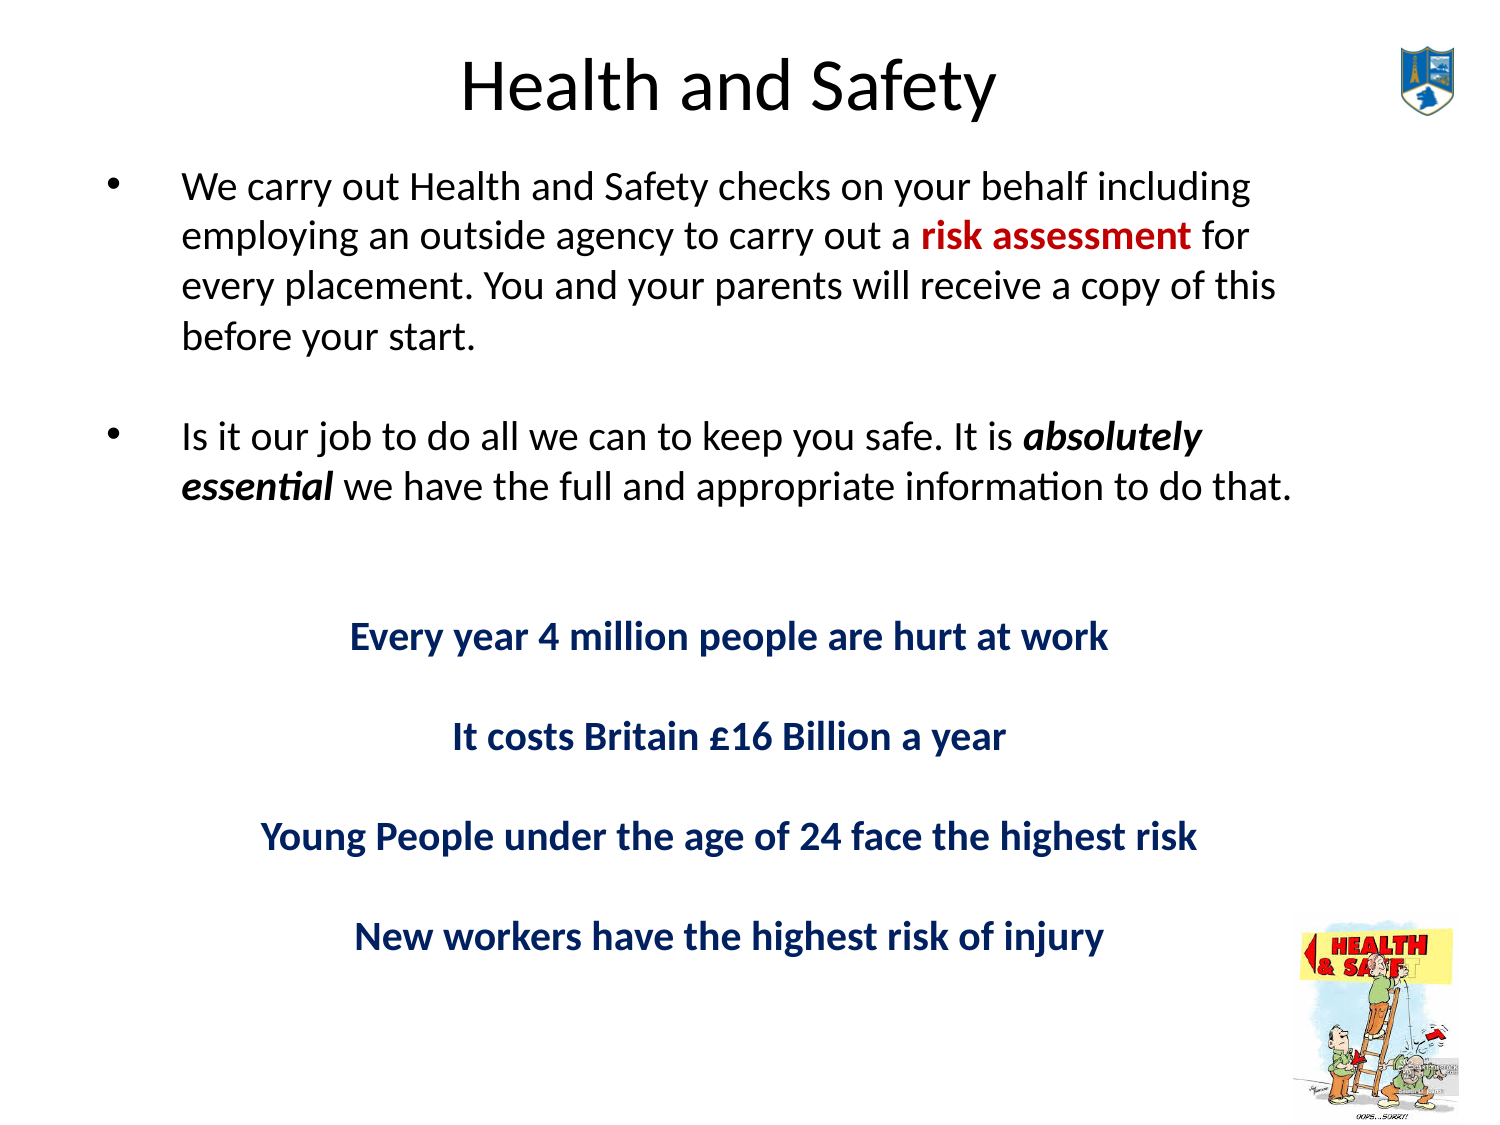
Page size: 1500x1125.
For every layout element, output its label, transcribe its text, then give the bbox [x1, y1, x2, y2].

text_box Health and Safety [262, 27, 1197, 133]
text_box We carry out Health and Safety checks on your behalf including employing an outside agency to carry out a risk assessment for every placement. You and your parents will receive a copy of this before your start. Is it our job to do all we can to keep you safe. It is absolutely essential we have the full and appropriate information to do that. Every year 4 million people are hurt at work It costs Britain £16 Billion a year Young People under the age of 24 face the highest risk New workers have the highest risk of injury [91, 80, 1368, 1125]
picture [1401, 46, 1454, 116]
picture [1293, 913, 1459, 1125]
